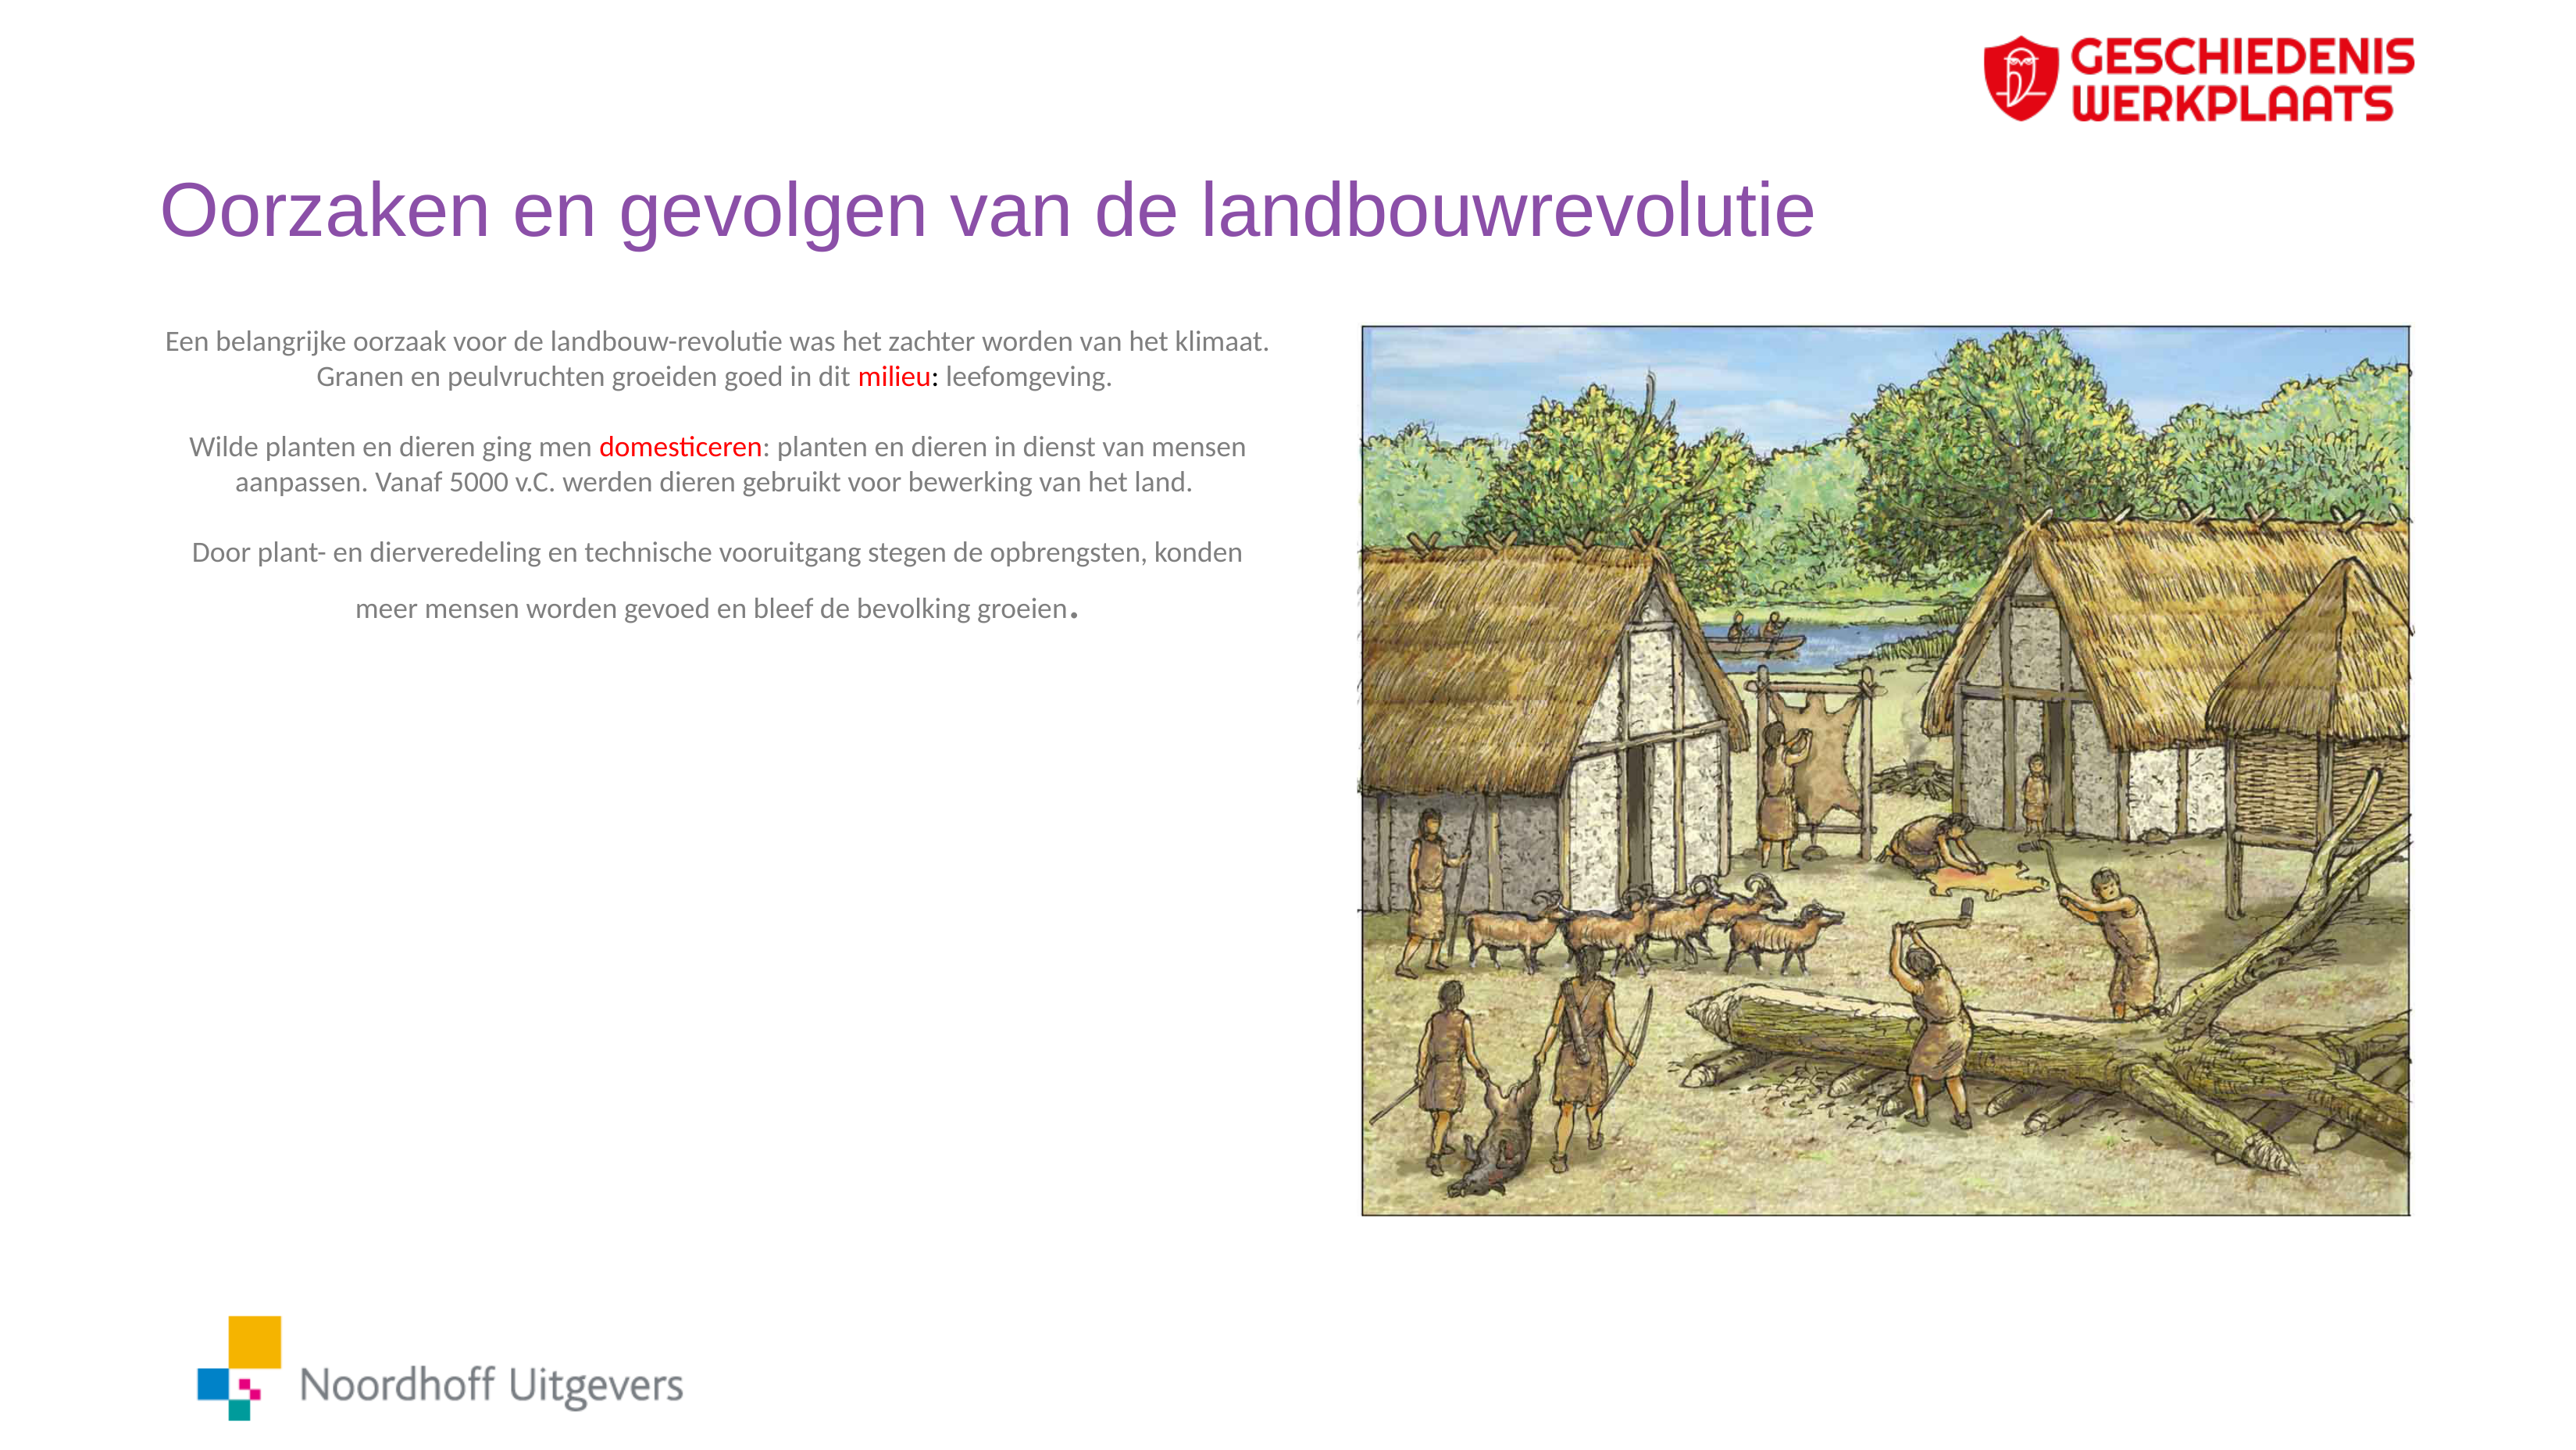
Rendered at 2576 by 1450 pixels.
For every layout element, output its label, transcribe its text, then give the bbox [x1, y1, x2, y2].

picture [159, 1288, 802, 1449]
list Een belangrijke oorzaak voor de landbouw-revolutie was het zachter worden van het klimaat. Granen en peulvruchten groeiden goed in dit milieu: leefomgeving. Wilde planten en dieren ging men domesticeren: planten en dieren in dienst van mensen aanpassen. Vanaf 5000 v.C. werden dieren gebruikt voor bewerking van het land. Door plant- en dierveredeling en technische vooruitgang stegen de opbrengsten, konden meer mensen worden gevoed en bleef de bevolking groeien. [159, 322, 1291, 1288]
picture [1357, 322, 2416, 1216]
title Oorzaken en gevolgen van de landbouwrevolutie [159, 159, 2416, 266]
picture [1610, 0, 2576, 161]
